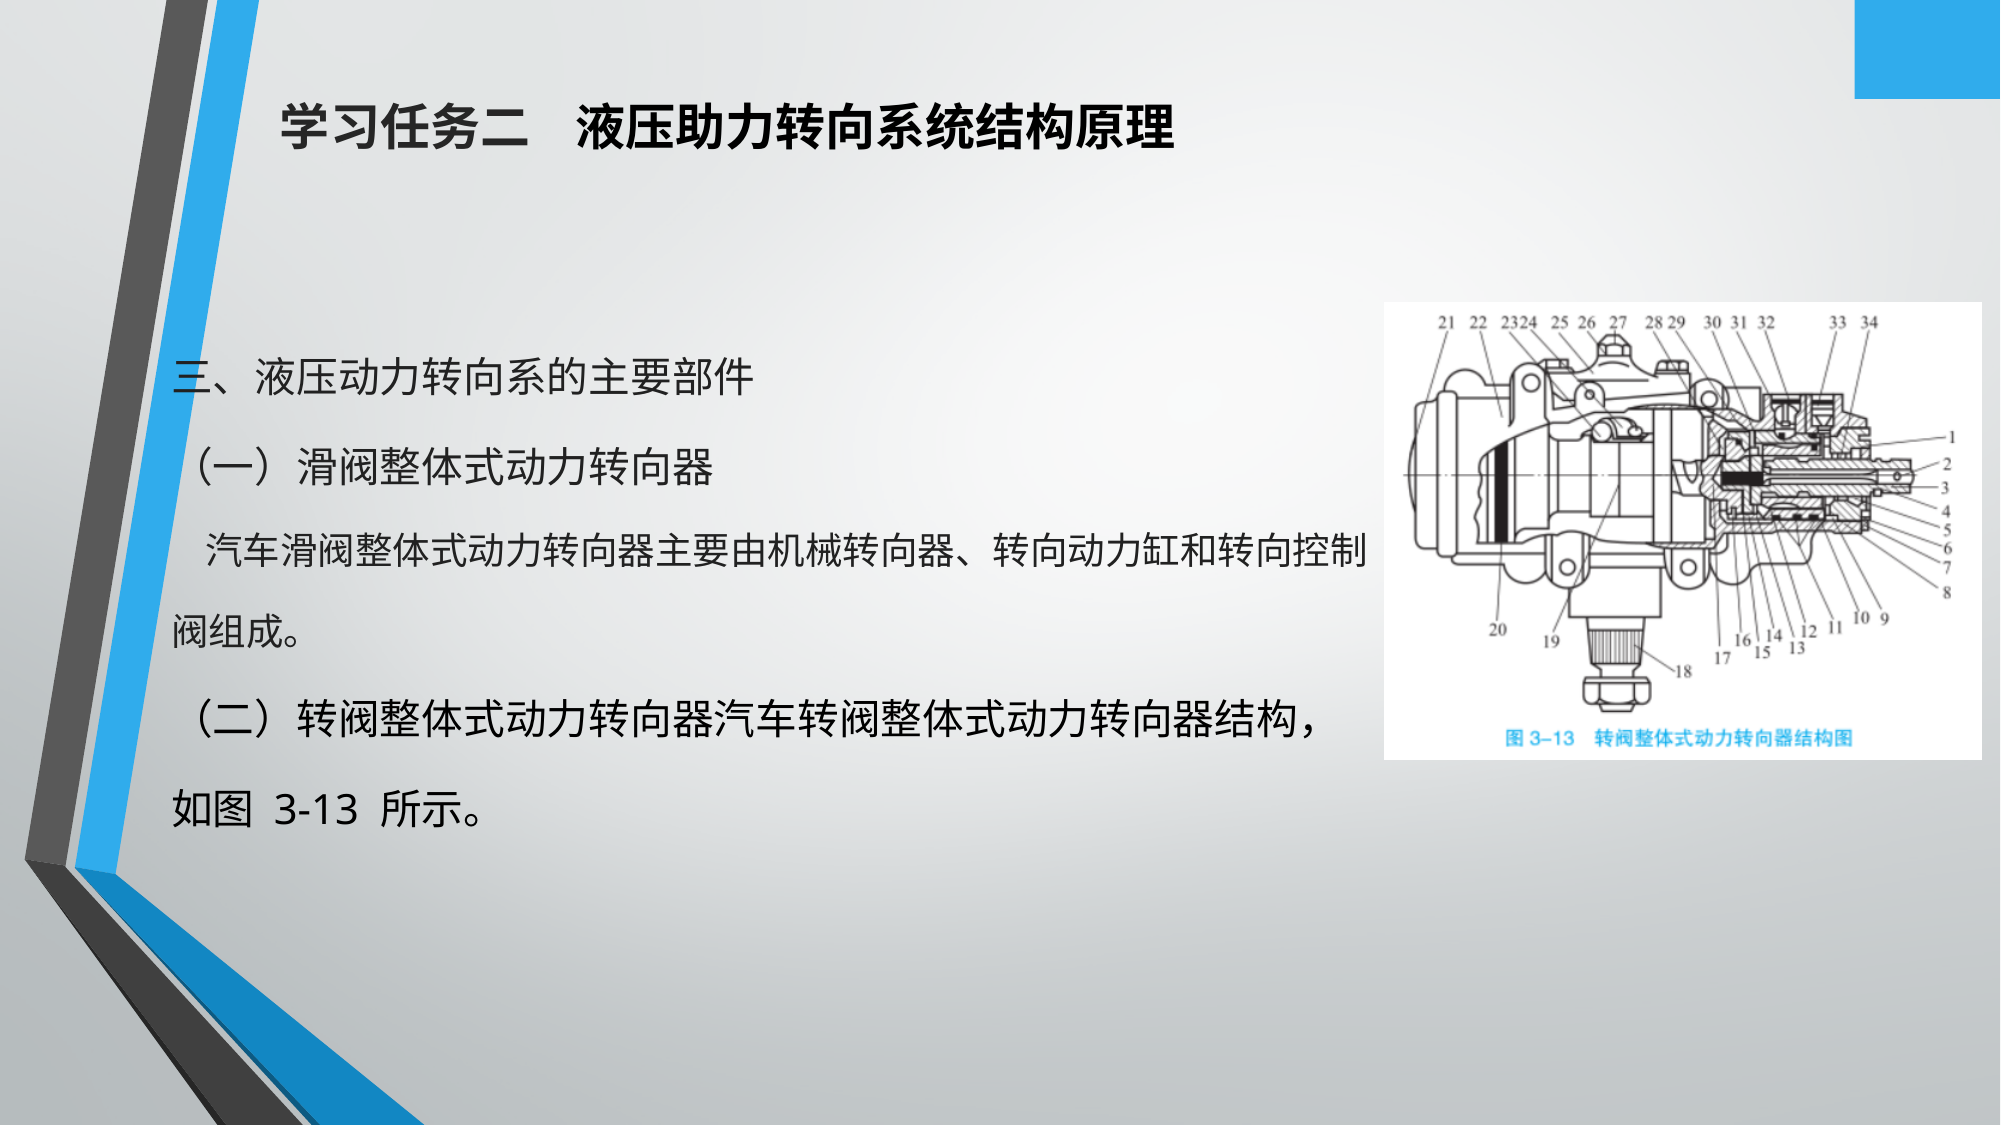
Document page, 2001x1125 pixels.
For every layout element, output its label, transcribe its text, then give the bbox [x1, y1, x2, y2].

text_box 学习任务二 液压助力转向系统结构原理 [265, 76, 1977, 208]
text_box 三、液压动力转向系的主要部件 （一）滑阀整体式动力转向器 汽车滑阀整体式动力转向器主要由机械转向器、转向动力缸和转向控制阀组成。 （二）转阀整体式动力转向器汽车转阀整体式动力转向器结构，如图 3-13 所示。 [156, 302, 1385, 967]
text_box [1853, 0, 2000, 100]
picture [1384, 302, 1982, 761]
